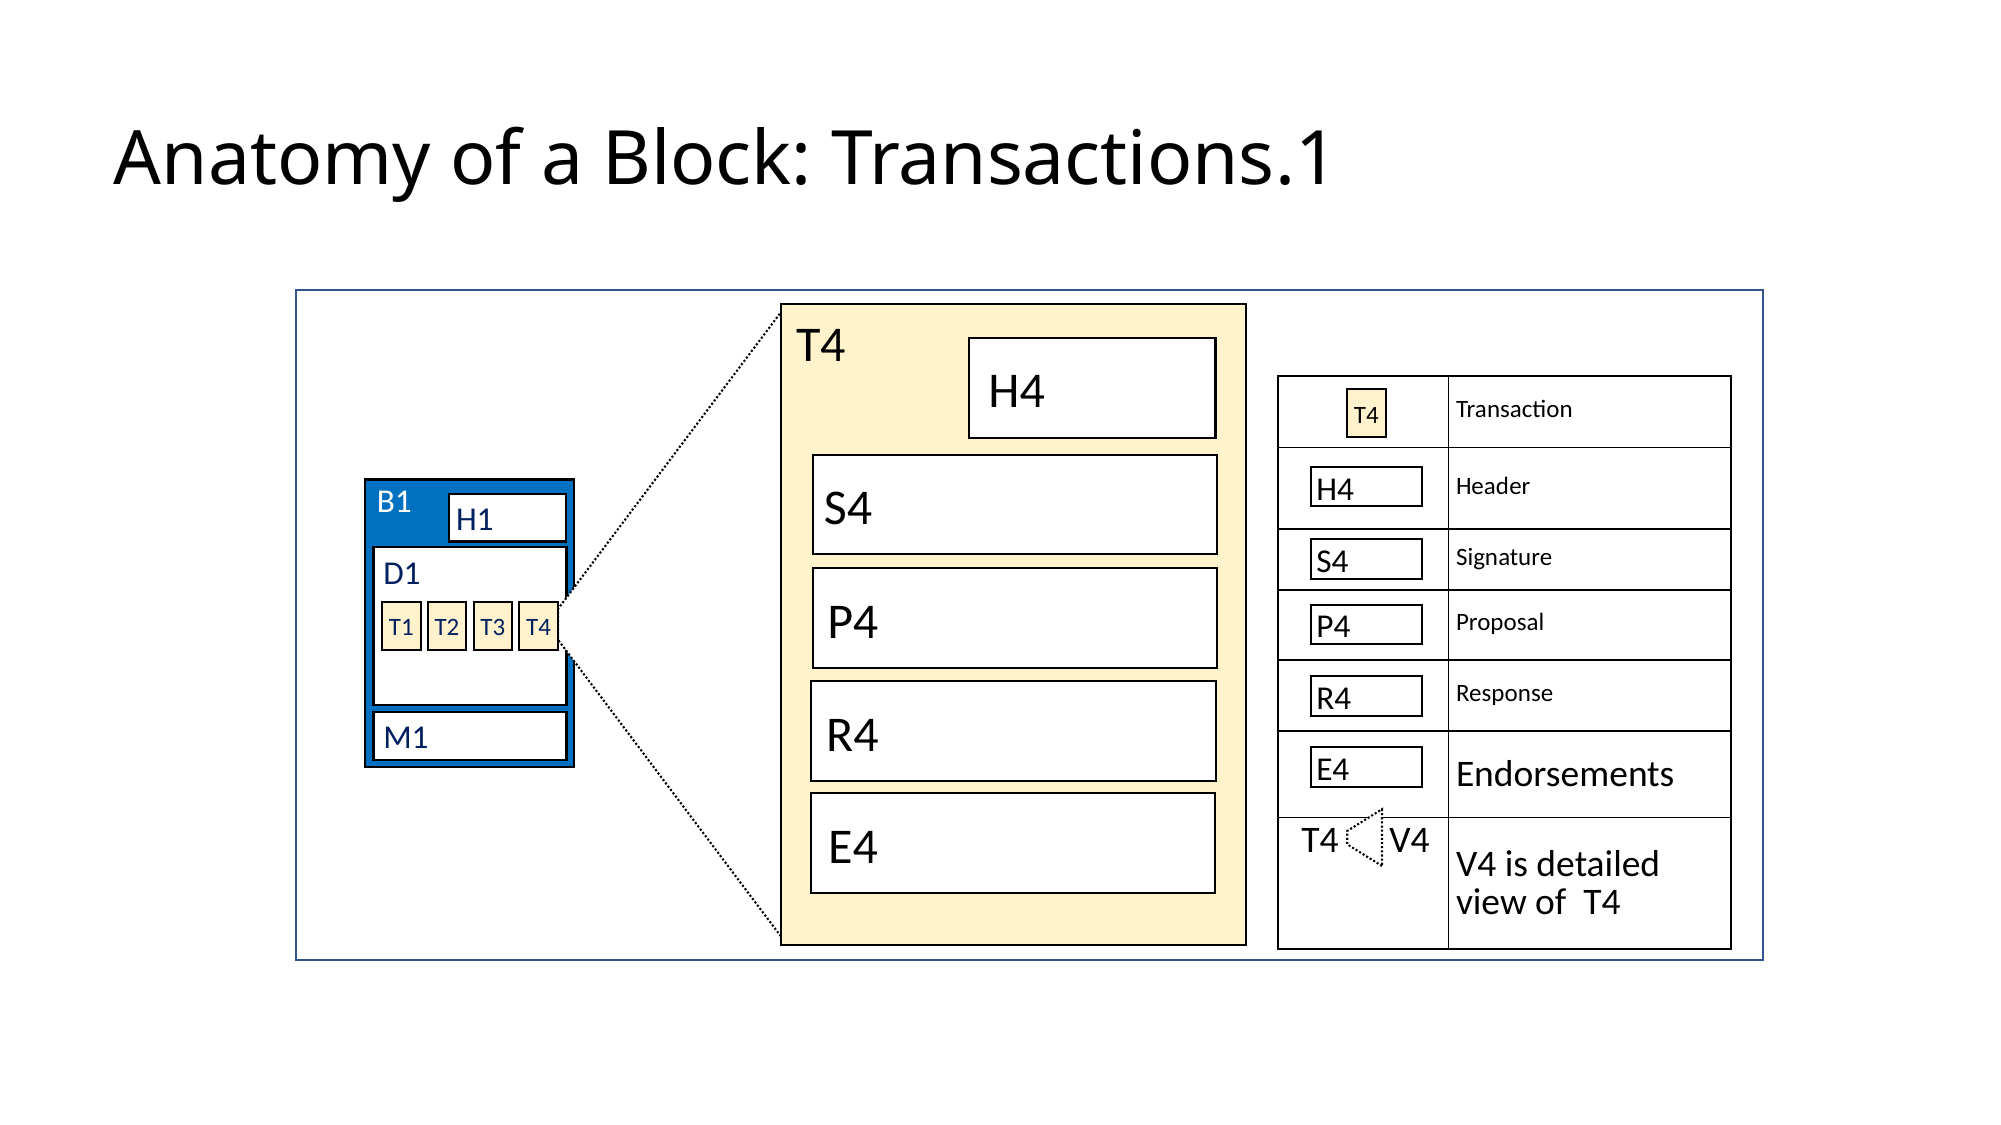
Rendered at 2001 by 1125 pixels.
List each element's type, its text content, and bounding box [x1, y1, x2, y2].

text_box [1277, 375, 1732, 875]
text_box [364, 304, 1246, 946]
text_box [295, 290, 1763, 961]
title Anatomy of a Block: Transactions.1 [113, 118, 1887, 301]
